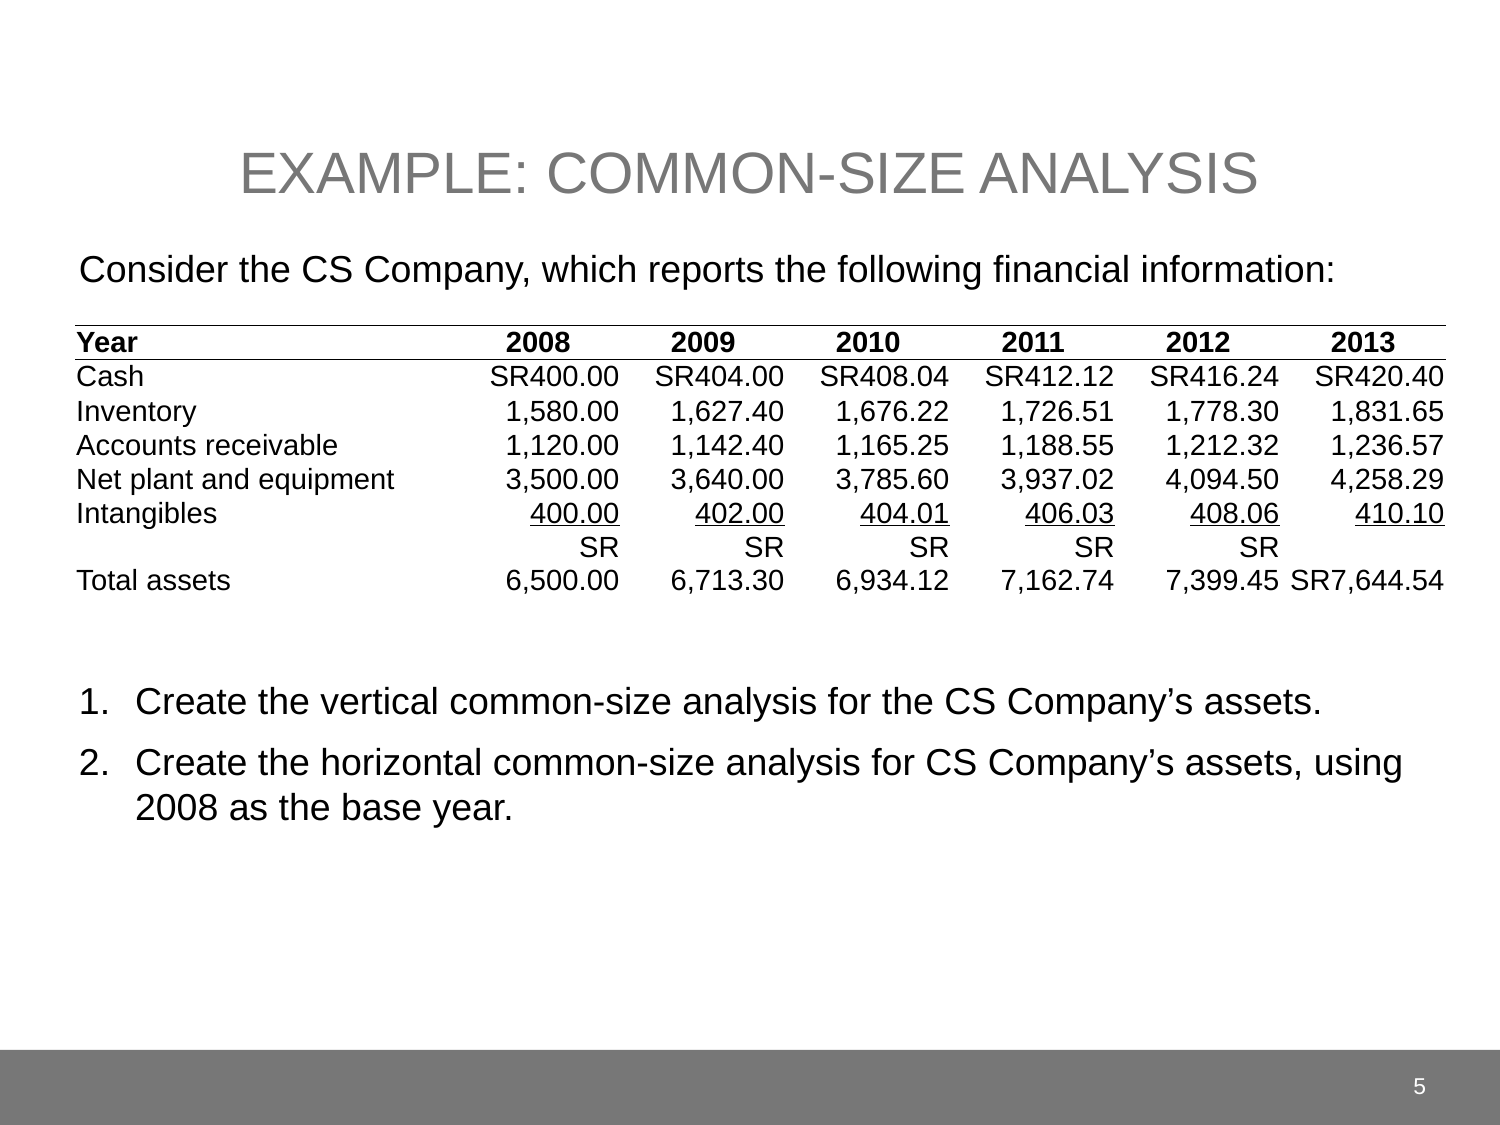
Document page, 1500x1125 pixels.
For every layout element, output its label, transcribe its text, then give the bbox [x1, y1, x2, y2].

table_cell SR408.04 [786, 360, 951, 393]
table_cell Total assets [75, 529, 456, 596]
table_cell 3,500.00 [456, 461, 621, 495]
table_cell SR412.12 [951, 360, 1116, 393]
table_cell 1,142.40 [621, 427, 786, 461]
table_cell 406.03 [951, 495, 1116, 529]
table_cell SR416.24 [1116, 360, 1281, 393]
table_header 2012 [1116, 326, 1281, 359]
table_header Year [75, 326, 456, 359]
table_header 2010 [786, 326, 951, 359]
table_cell 1,236.57 [1281, 427, 1446, 461]
table_cell 402.00 [621, 495, 786, 529]
table_cell SR7,644.54 [1281, 529, 1446, 596]
table_cell 3,937.02 [951, 461, 1116, 495]
table_cell 1,627.40 [621, 393, 786, 427]
table_cell SR 6,934.12 [786, 529, 951, 596]
title Example: Common-size analysis [62, 24, 1437, 213]
table_cell SR 7,399.45 [1116, 529, 1281, 596]
table_cell SR420.40 [1281, 360, 1446, 393]
table_cell 408.06 [1116, 495, 1281, 529]
table_cell 1,676.22 [786, 393, 951, 427]
table_cell Inventory [75, 393, 456, 427]
table_cell Intangibles [75, 495, 456, 529]
table_cell 3,640.00 [621, 461, 786, 495]
table_cell 1,831.65 [1281, 393, 1446, 427]
table_cell 1,212.32 [1116, 427, 1281, 461]
table_header 2011 [951, 326, 1116, 359]
table_cell 4,258.29 [1281, 461, 1446, 495]
table_cell 1,580.00 [456, 393, 621, 427]
table_cell 1,165.25 [786, 427, 951, 461]
table_cell Net plant and equipment [75, 461, 456, 495]
table_cell SR400.00 [456, 360, 621, 393]
table_cell Cash [75, 360, 456, 393]
list Consider the CS Company, which reports the following financial information: Create the vertical common-size analysis for the CS Company’s assets. Create the horizontal common-size analysis for CS Company’s assets, using 2008 as the base year. [62, 237, 1437, 1013]
table_cell 3,785.60 [786, 461, 951, 495]
table_cell 404.01 [786, 495, 951, 529]
slide_number 5 [1312, 1055, 1442, 1116]
table_cell 400.00 [456, 495, 621, 529]
table_cell 410.10 [1281, 495, 1446, 529]
table_cell SR 6,500.00 [456, 529, 621, 596]
table_cell 4,094.50 [1116, 461, 1281, 495]
table_cell SR404.00 [621, 360, 786, 393]
table_header 2009 [621, 326, 786, 359]
table_cell 1,188.55 [951, 427, 1116, 461]
table_cell 1,120.00 [456, 427, 621, 461]
table_cell 1,778.30 [1116, 393, 1281, 427]
table_cell SR 7,162.74 [951, 529, 1116, 596]
table_header 2013 [1281, 326, 1446, 359]
table_cell SR 6,713.30 [621, 529, 786, 596]
table_cell 1,726.51 [951, 393, 1116, 427]
table_cell Accounts receivable [75, 427, 456, 461]
table_header 2008 [456, 326, 621, 359]
